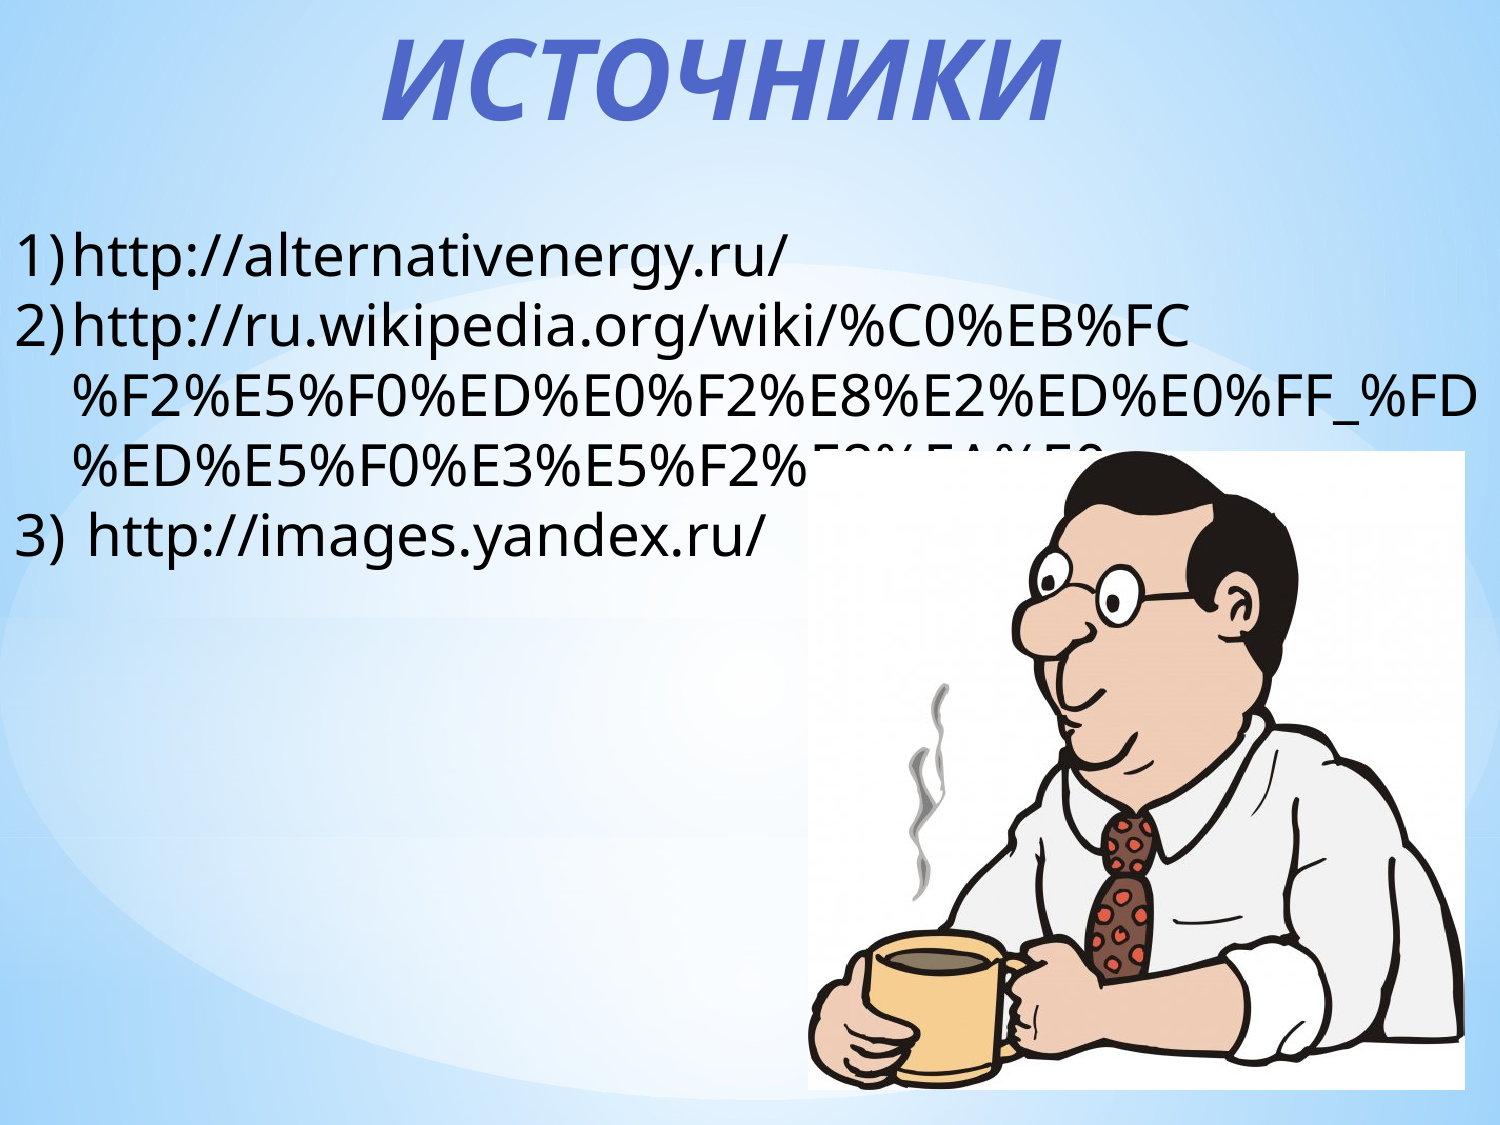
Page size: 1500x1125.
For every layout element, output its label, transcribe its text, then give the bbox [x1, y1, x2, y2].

text_box http://alternativenergy.ru/ http://ru.wikipedia.org/wiki/%C0%EB%FC%F2%E5%F0%ED%E0%F2%E8%E2%ED%E0%FF_%FD%ED%E5%F0%E3%E5%F2%E8%EA%E0 http://images.yandex.ru/ [0, 210, 1500, 646]
text_box Источники [364, 0, 1078, 150]
picture [808, 451, 1466, 1090]
